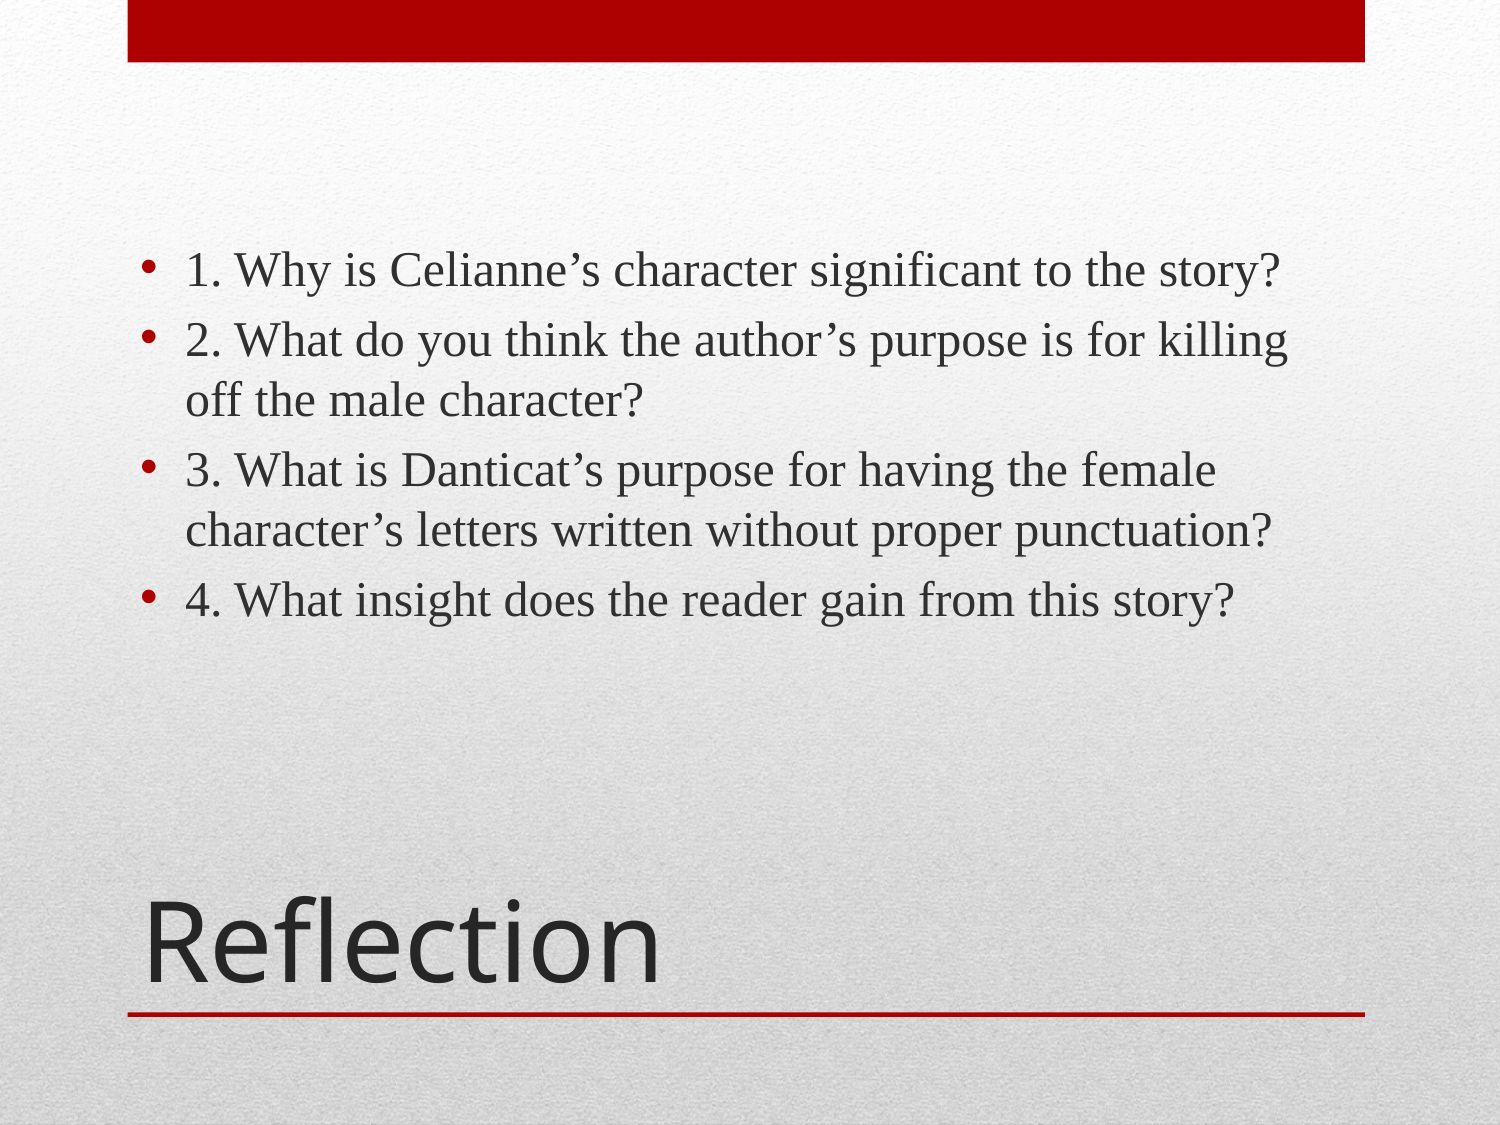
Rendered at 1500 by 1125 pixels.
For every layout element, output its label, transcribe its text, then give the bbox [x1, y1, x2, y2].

list 1. Why is Celianne’s character significant to the story? 2. What do you think the author’s purpose is for killing off the male character? 3. What is Danticat’s purpose for having the female character’s letters written without proper punctuation? 4. What insight does the reader gain from this story? [125, 112, 1363, 750]
title Reflection [125, 750, 1238, 1013]
